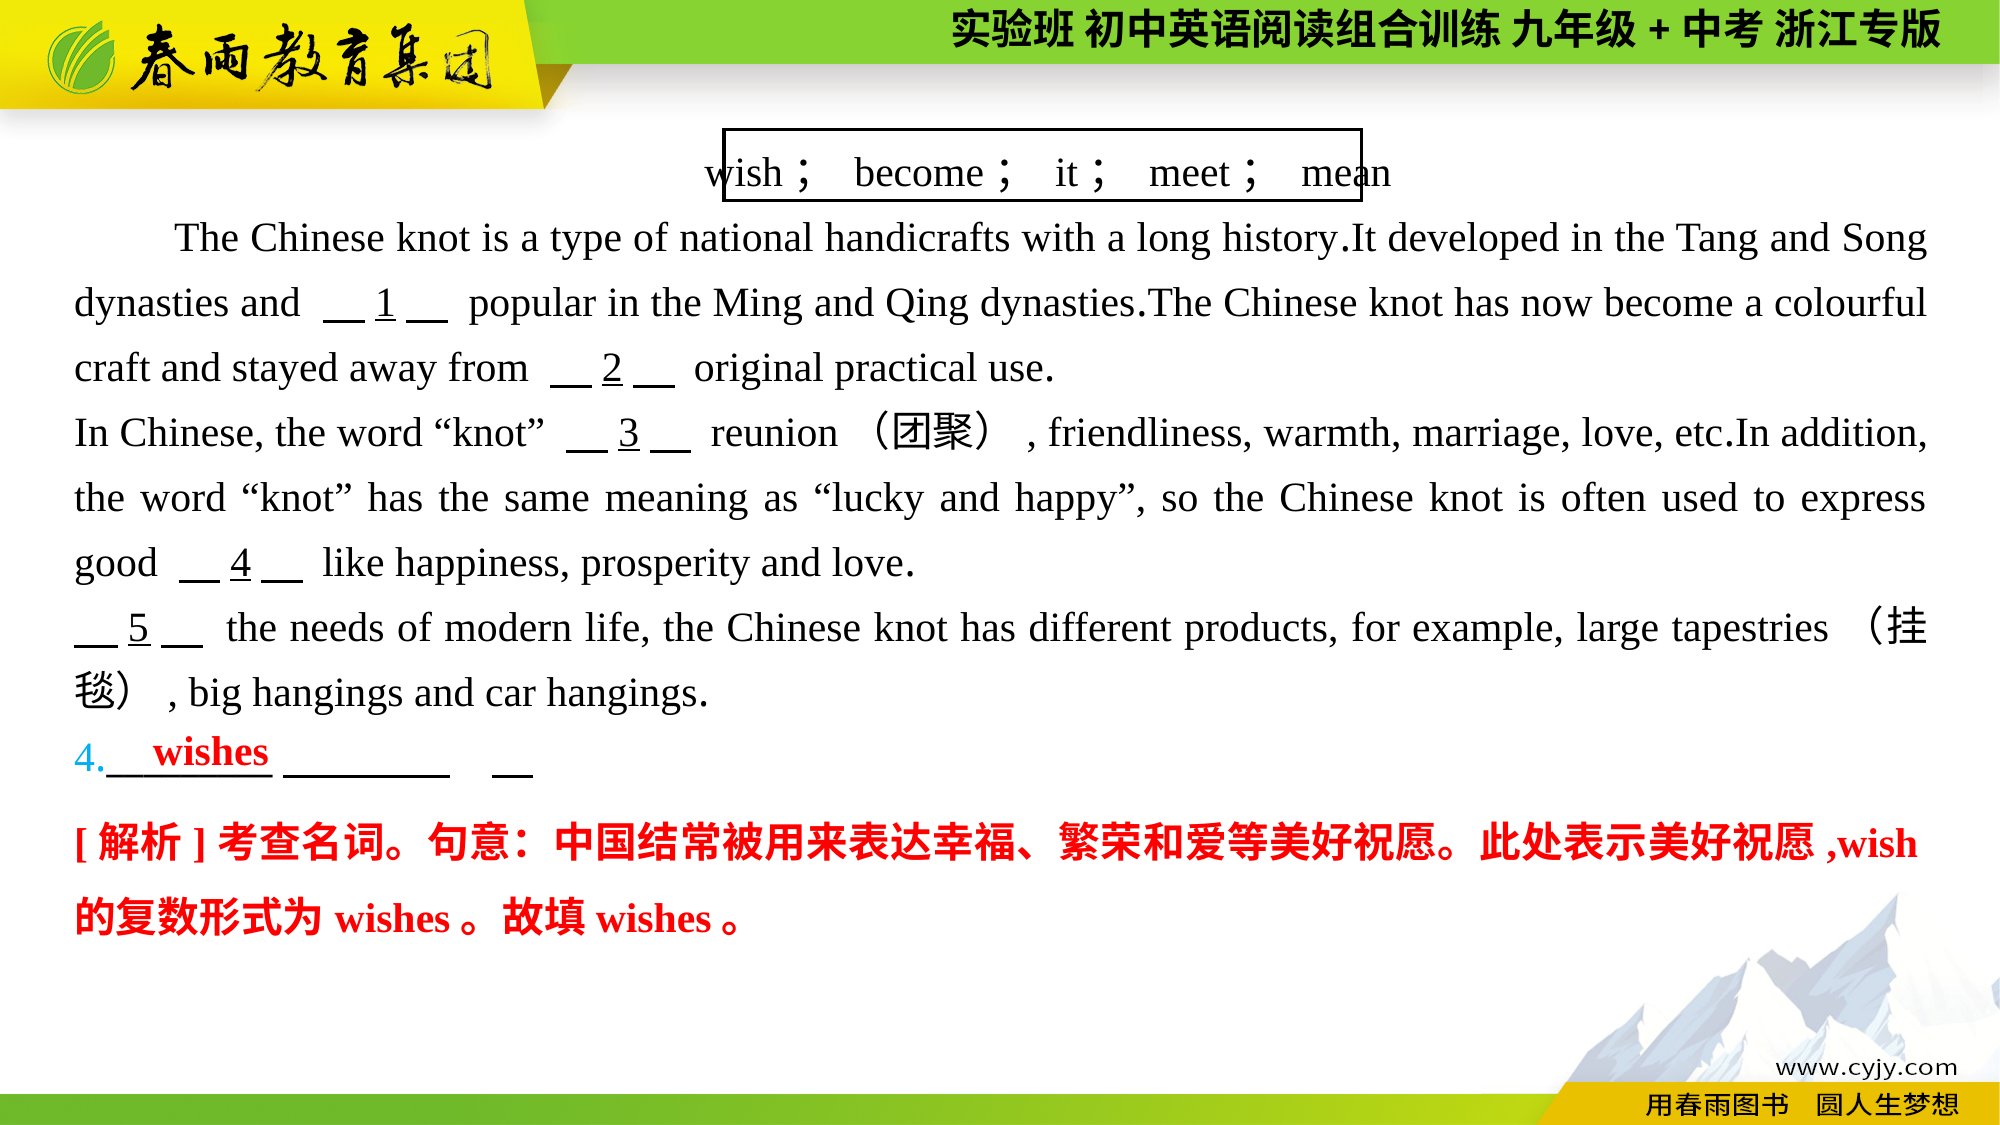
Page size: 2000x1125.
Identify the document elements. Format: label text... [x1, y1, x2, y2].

list wish； become； it； meet； mean The Chinese knot is a type of national handicrafts with a long history.It developed in the Tang and Song dynasties and 1 popular in the Ming and Qing dynasties.The Chinese knot has now become a colourful craft and stayed away from 2 original practical use. In Chinese, the word “knot” 3 reunion（团聚）, friendliness, warmth, marriage, love, etc.In addition, the word “knot” has the same meaning as “lucky and happy”, so the Chinese knot is often used to express good 4 like happiness, prosperity and love. 5 the needs of modern life, the Chinese knot has different products, for example, large tapestries（挂毯）, big hangings and car hangings. 4._________ [59, 122, 1944, 783]
text_box wishes [138, 715, 284, 781]
text_box [723, 129, 1362, 201]
text_box [解析]考查名词。句意：中国结常被用来表达幸福、繁荣和爱等美好祝愿。此处表示美好祝愿,wish的复数形式为wishes。故填wishes。 [59, 783, 1944, 949]
picture [0, 0, 2000, 1125]
